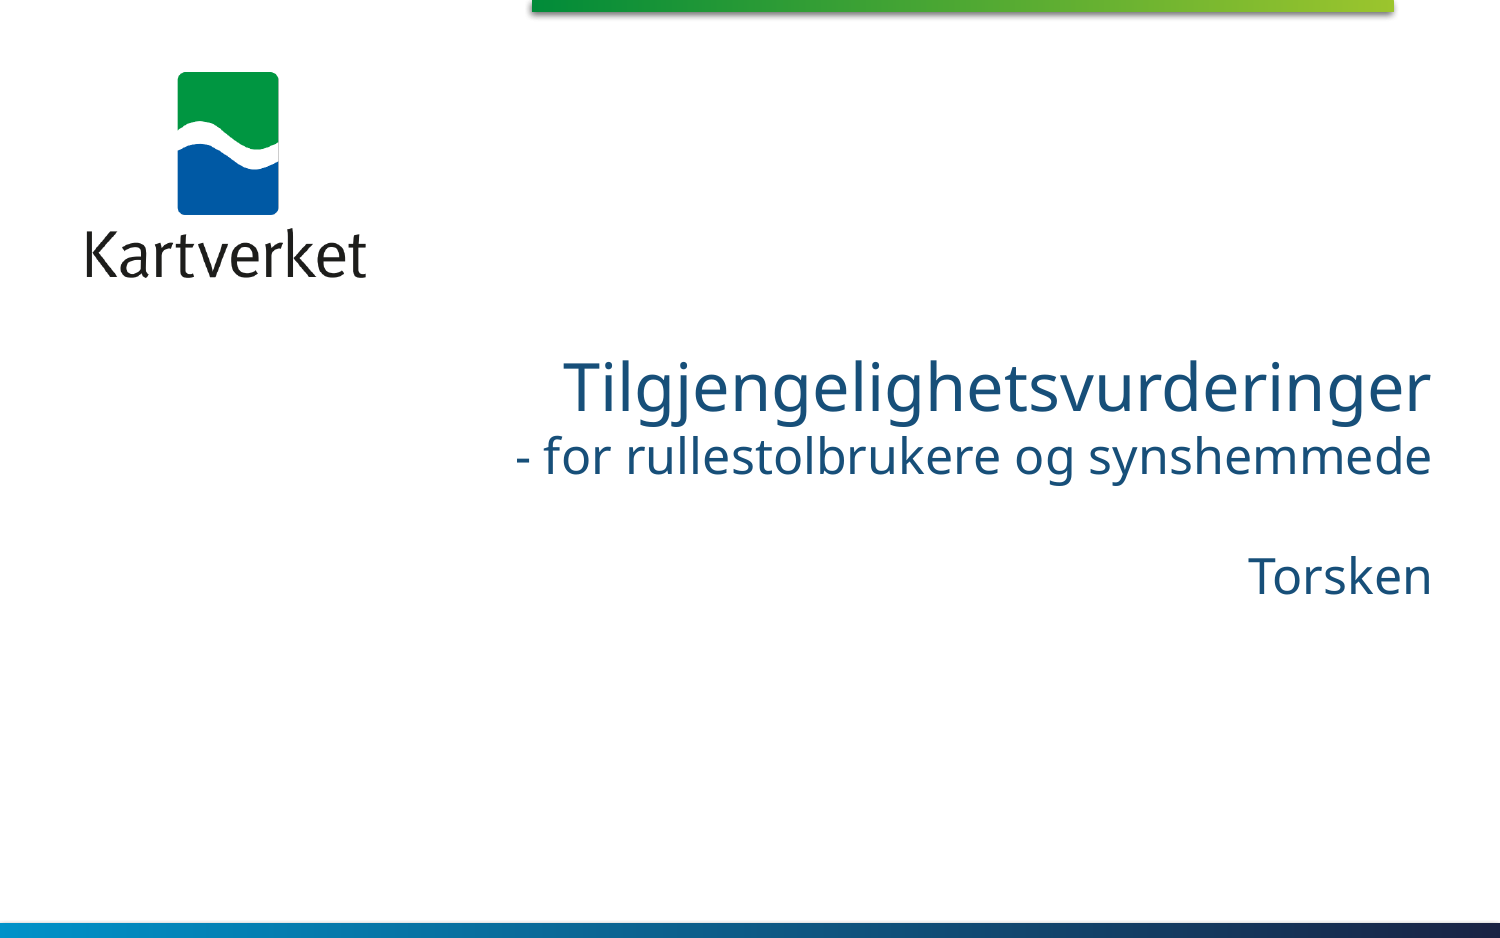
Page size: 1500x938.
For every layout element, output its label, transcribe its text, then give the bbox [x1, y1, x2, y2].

text_box Tilgjengelighetsvurderinger - for rullestolbrukere og synshemmede Torsken [66, 337, 1449, 613]
